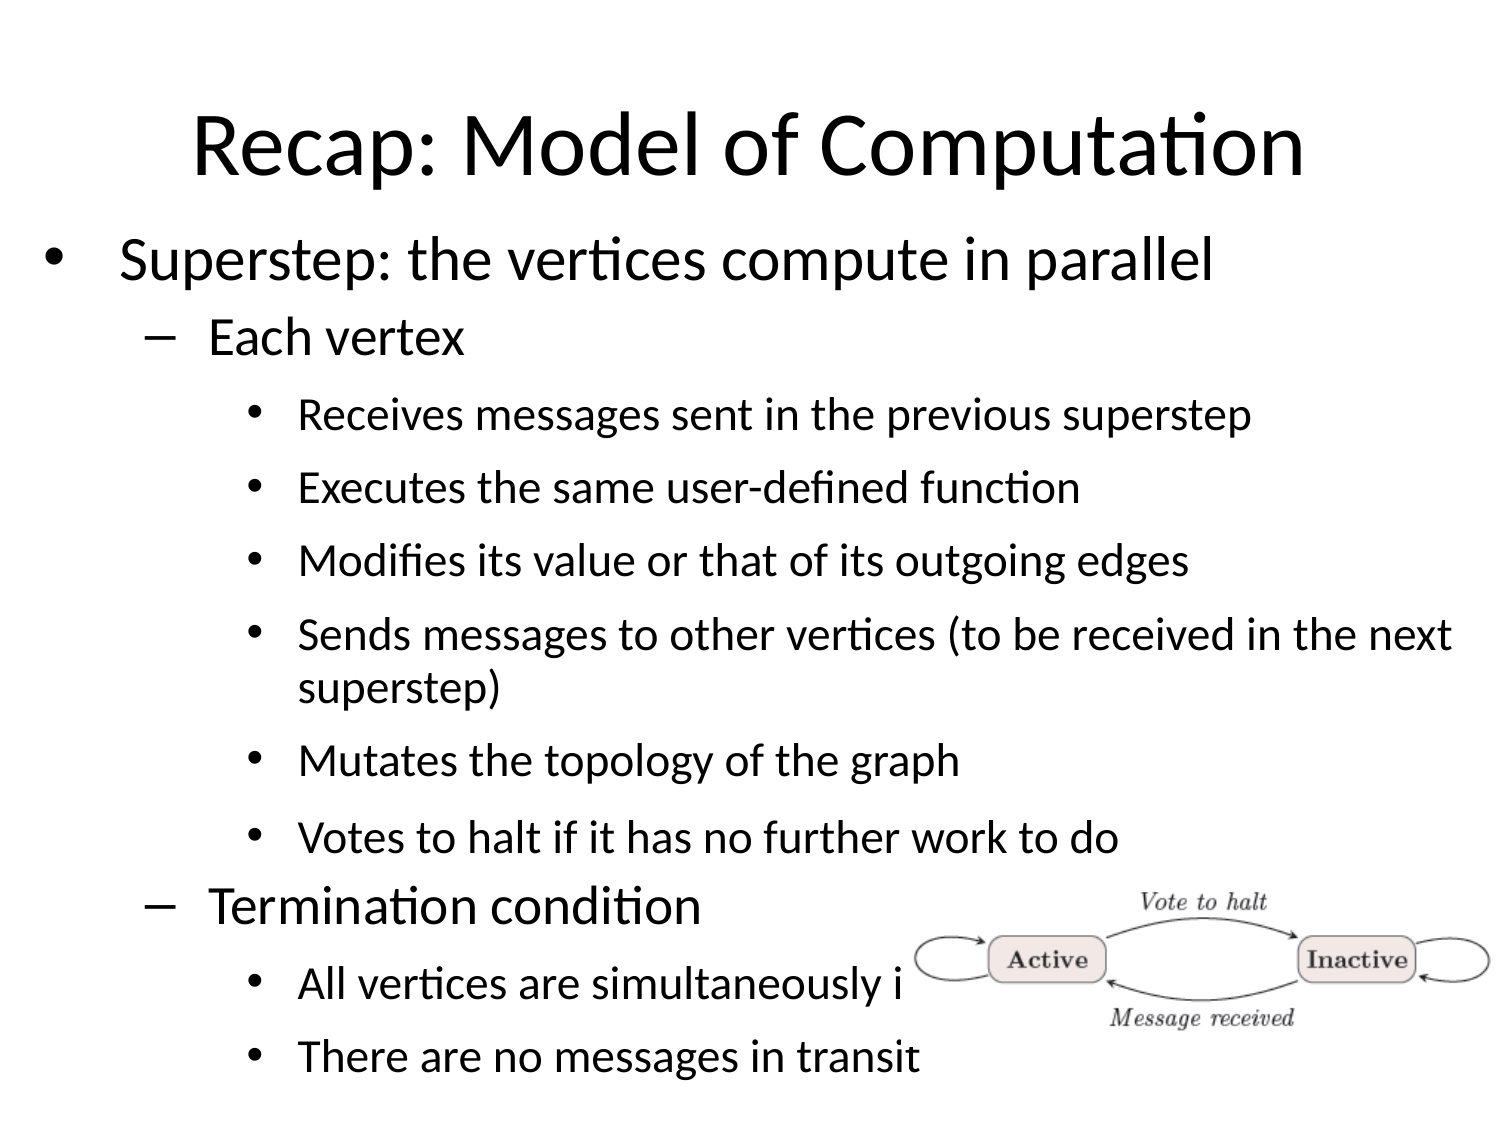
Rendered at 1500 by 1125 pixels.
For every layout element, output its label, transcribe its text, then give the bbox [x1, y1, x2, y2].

list Superstep: the vertices compute in parallel Each vertex Receives messages sent in the previous superstep Executes the same user-defined function Modifies its value or that of its outgoing edges Sends messages to other vertices (to be received in the next superstep) Mutates the topology of the graph Votes to halt if it has no further work to do Termination condition All vertices are simultaneously inactive There are no messages in transit [28, 232, 1472, 1094]
picture [901, 879, 1500, 1047]
title Recap: Model of Computation [75, 45, 1425, 233]
